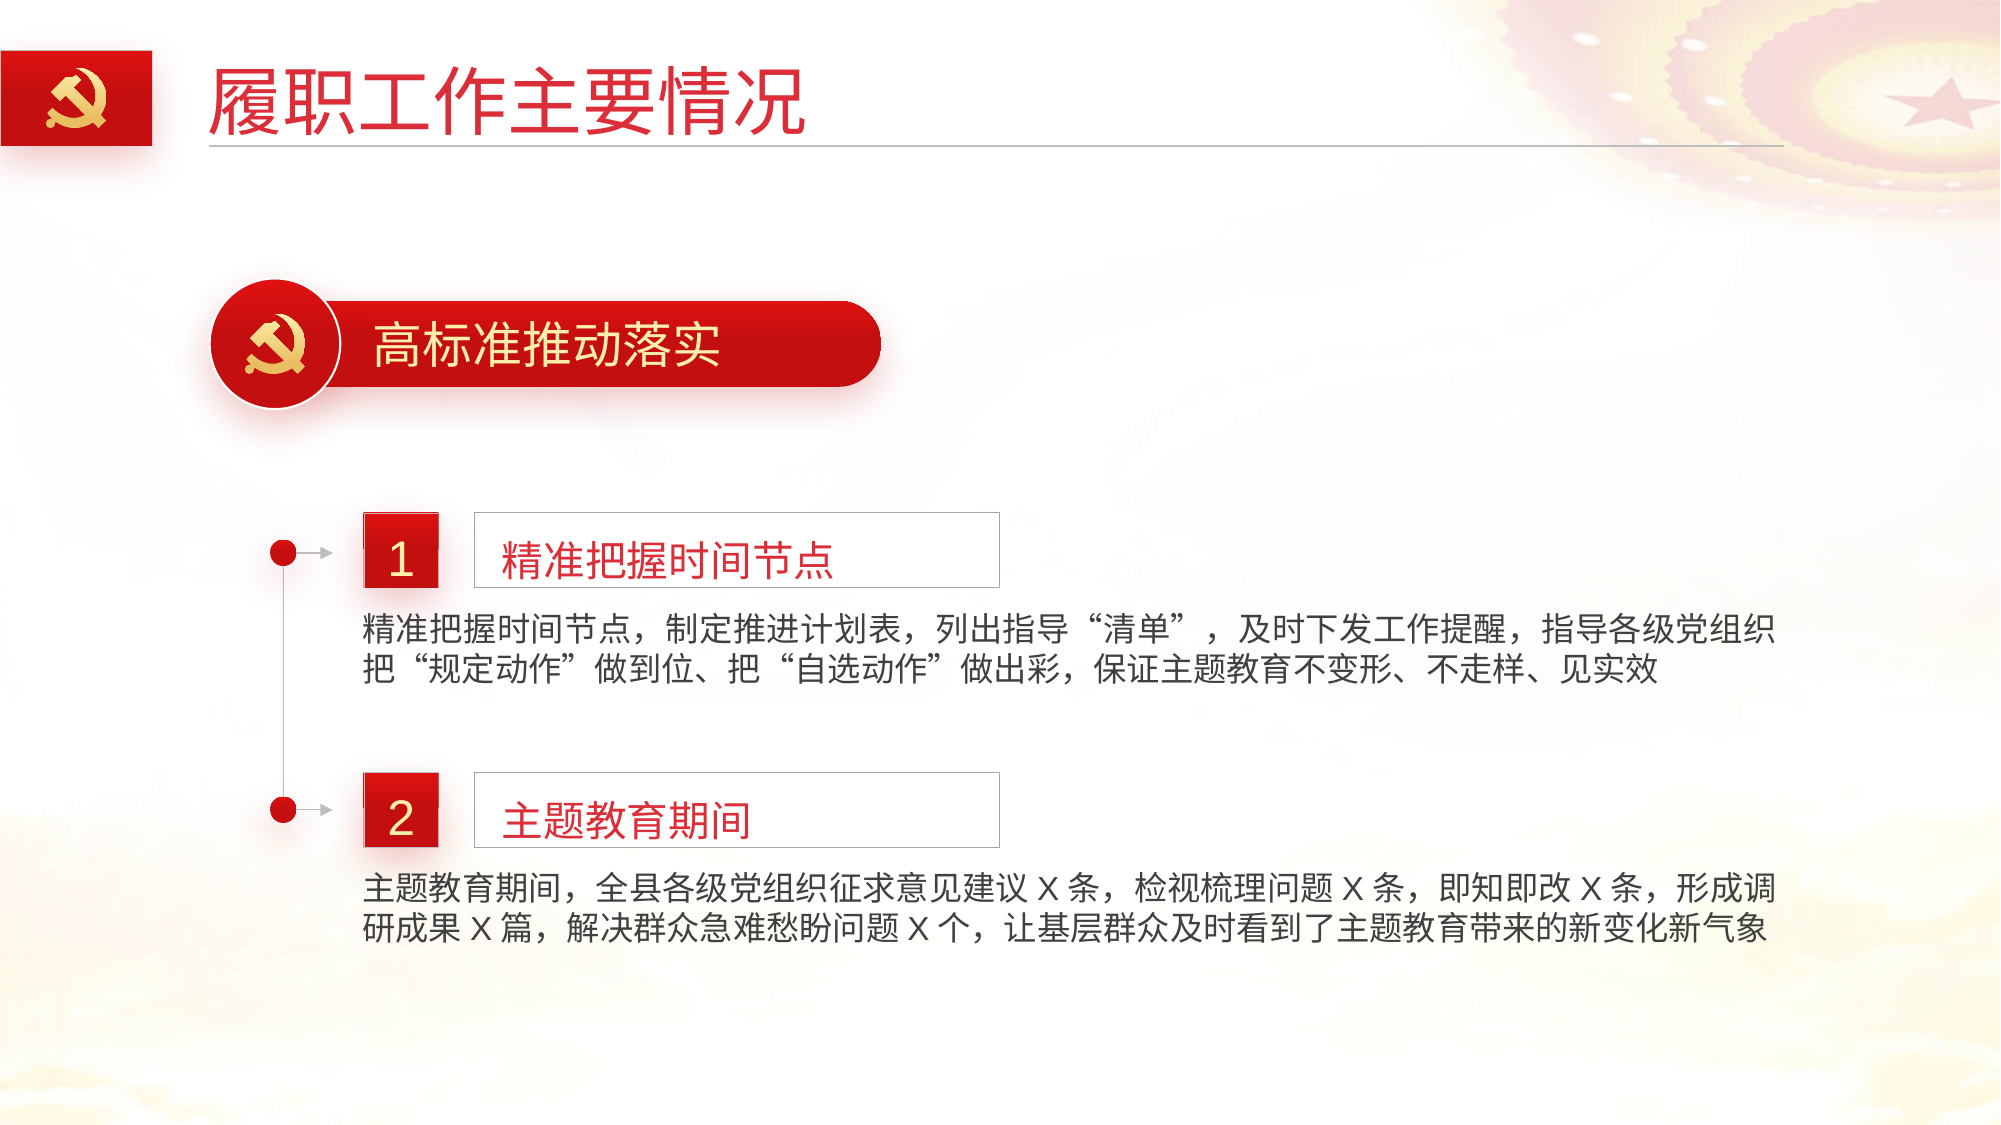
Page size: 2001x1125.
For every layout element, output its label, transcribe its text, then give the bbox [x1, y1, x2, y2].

picture [0, 0, 2000, 1125]
text_box [45, 67, 107, 129]
text_box [474, 512, 1000, 588]
text_box [474, 772, 1000, 848]
text_box [208, 277, 342, 411]
text_box 主题教育期间，全县各级党组织征求意见建议X条，检视梳理问题X条，即知即改X条，形成调研成果X篇，解决群众急难愁盼问题X个，让基层群众及时看到了主题教育带来的新变化新气象 [347, 860, 1792, 955]
text_box [269, 795, 298, 825]
text_box 高标准推动落实 [336, 299, 883, 388]
text_box [0, 49, 153, 147]
text_box 精准把握时间节点 [486, 517, 860, 593]
text_box 1 [363, 512, 440, 589]
text_box [269, 538, 298, 568]
text_box 2 [363, 771, 440, 848]
text_box [244, 313, 306, 375]
text_box 主题教育期间 [486, 777, 860, 852]
text_box 精准把握时间节点，制定推进计划表，列出指导“清单”，及时下发工作提醒，指导各级党组织把“规定动作”做到位、把“自选动作”做出彩，保证主题教育不变形、不走样、见实效 [347, 600, 1792, 695]
text_box 履职工作主要情况 [193, 29, 832, 152]
